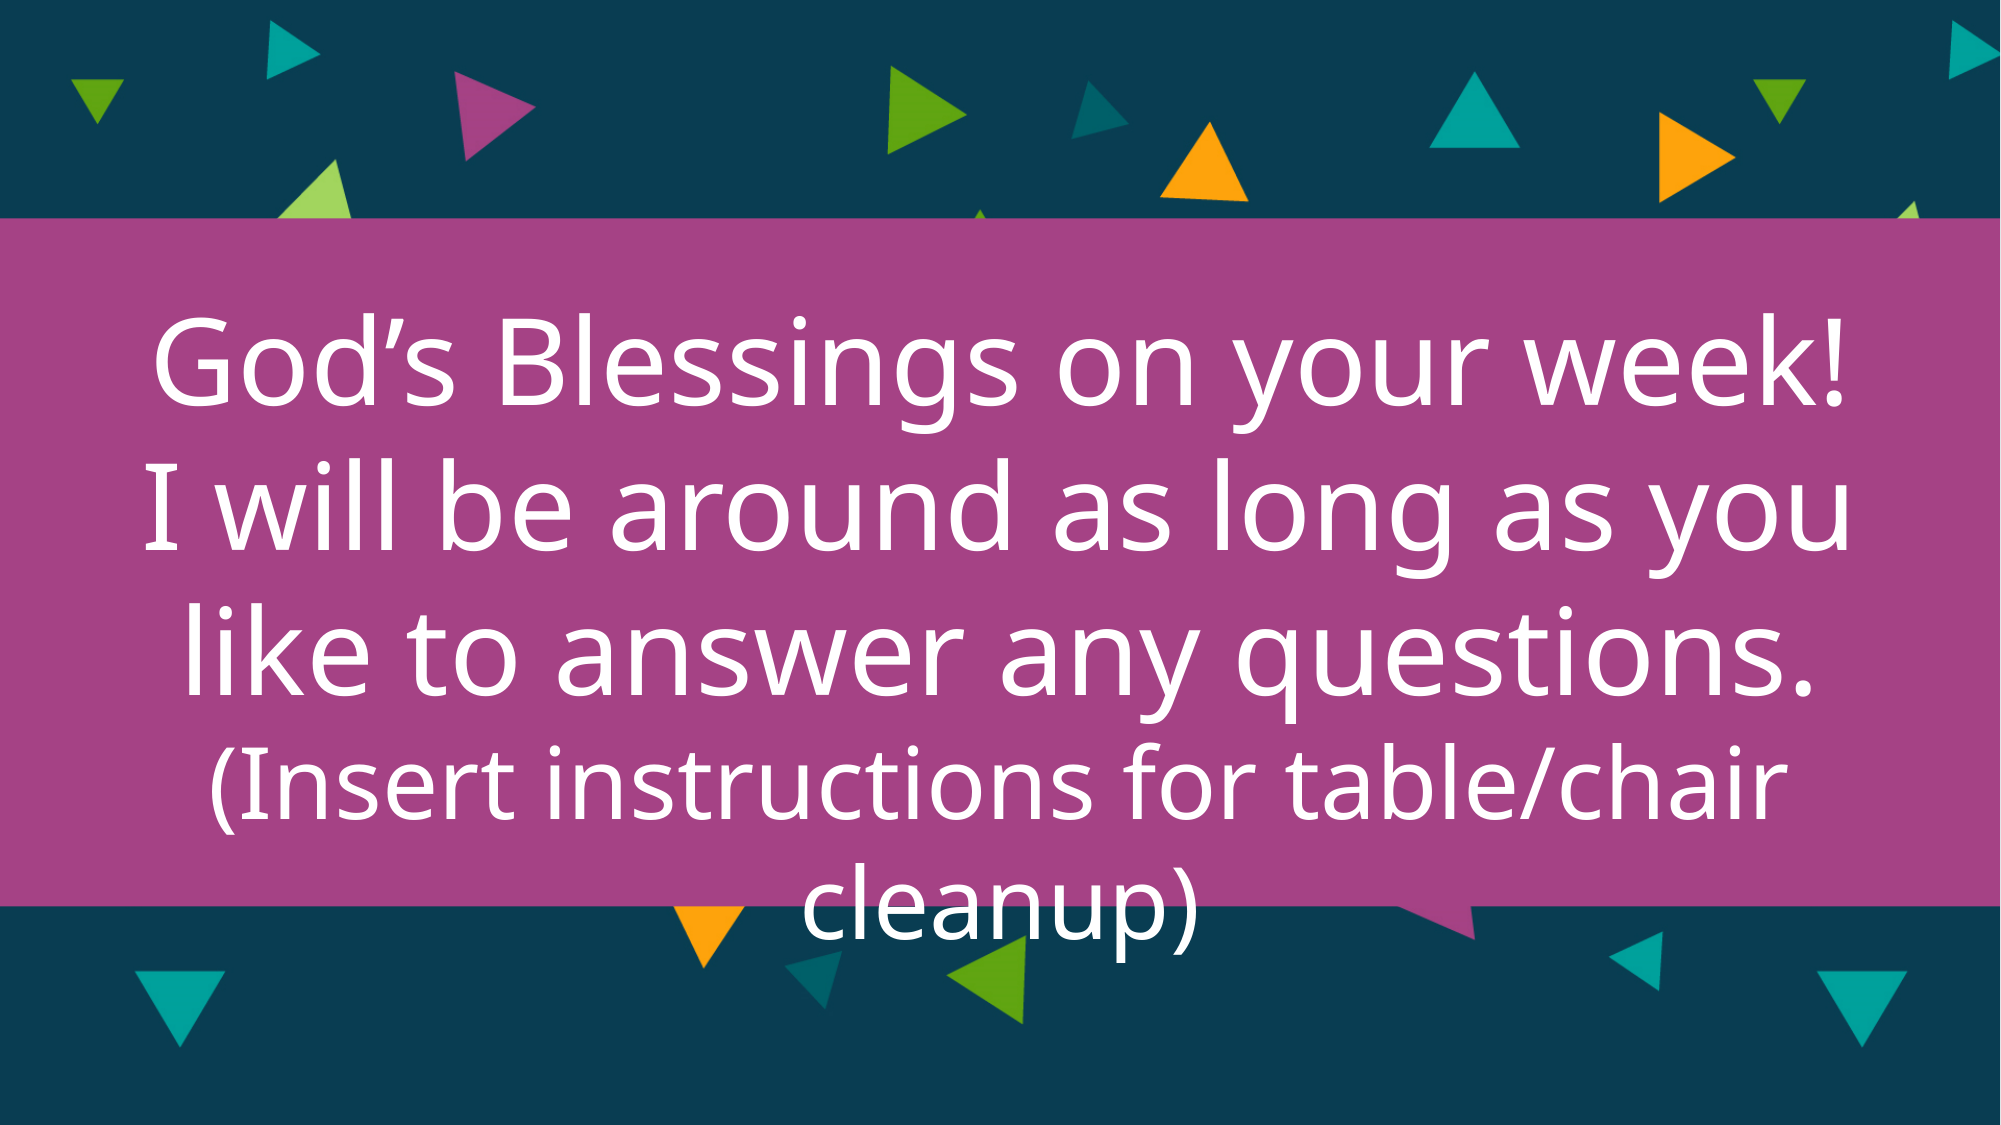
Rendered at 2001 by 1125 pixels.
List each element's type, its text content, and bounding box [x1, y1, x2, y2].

picture [0, 0, 2001, 1125]
text_box God’s Blessings on your week! I will be around as long as you like to answer any questions. (Insert instructions for table/chair cleanup) [52, 277, 1948, 967]
text_box [0, 217, 2000, 907]
